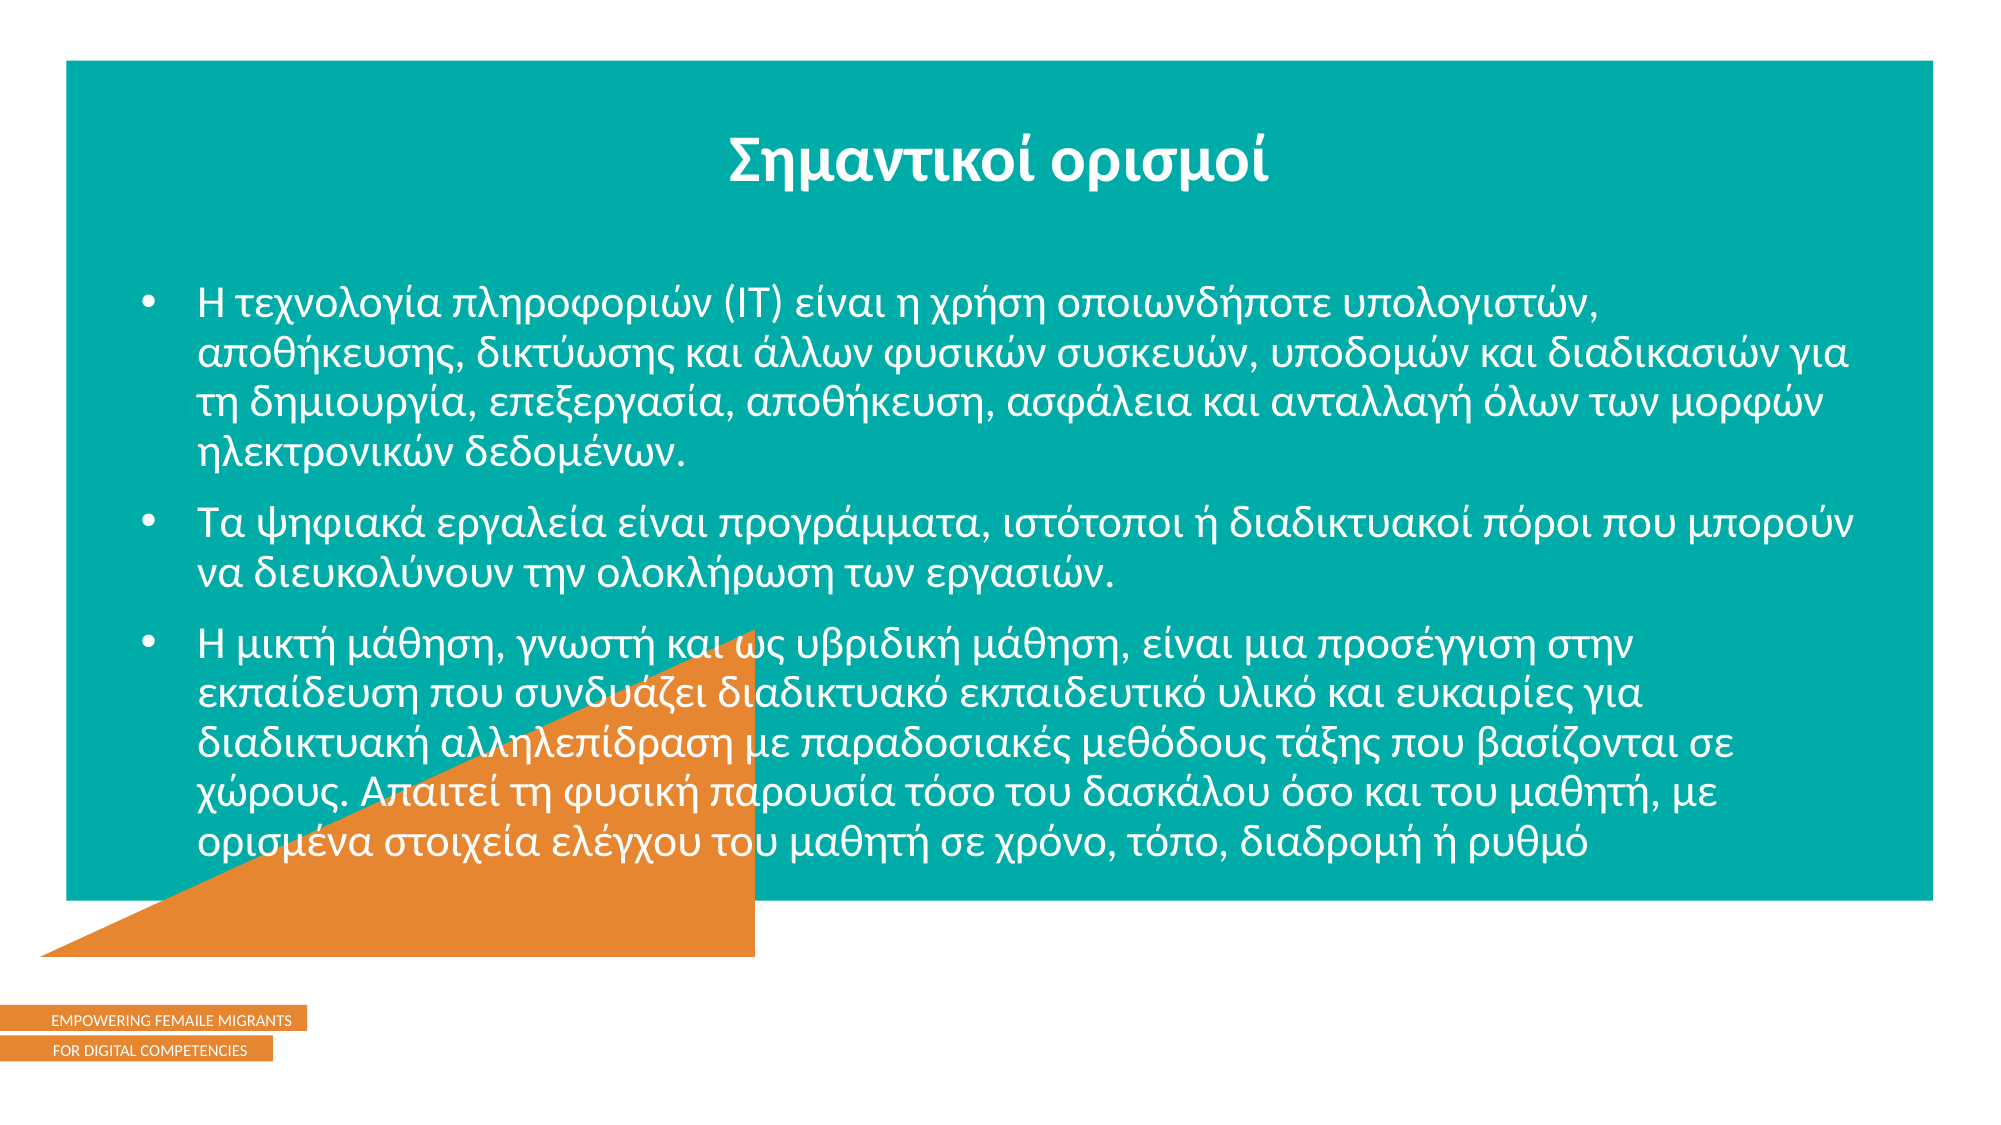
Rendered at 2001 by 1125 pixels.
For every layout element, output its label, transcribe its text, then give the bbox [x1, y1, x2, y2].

text_box Σημαντικοί ορισμοί [125, 116, 1874, 231]
text_box Η τεχνολογία πληροφοριών (IT) είναι η χρήση οποιωνδήποτε υπολογιστών, αποθήκευσης, δικτύωσης και άλλων φυσικών συσκευών, υποδομών και διαδικασιών για τη δημιουργία, επεξεργασία, αποθήκευση, ασφάλεια και ανταλλαγή όλων των μορφών ηλεκτρονικών δεδομένων. Τα ψηφιακά εργαλεία είναι προγράμματα, ιστότοποι ή διαδικτυακοί πόροι που μπορούν να διευκολύνουν την ολοκλήρωση των εργασιών. Η μικτή μάθηση, γνωστή και ως υβριδική μάθηση, είναι μια προσέγγιση στην εκπαίδευση που συνδυάζει διαδικτυακό εκπαιδευτικό υλικό και ευκαιρίες για διαδικτυακή αλληλεπίδραση με παραδοσιακές μεθόδους τάξης που βασίζονται σε χώρους. Απαιτεί τη φυσική παρουσία τόσο του δασκάλου όσο και του μαθητή, με ορισμένα στοιχεία ελέγχου του μαθητή σε χρόνο, τόπο, διαδρομή ή ρυθμό [125, 271, 1874, 922]
